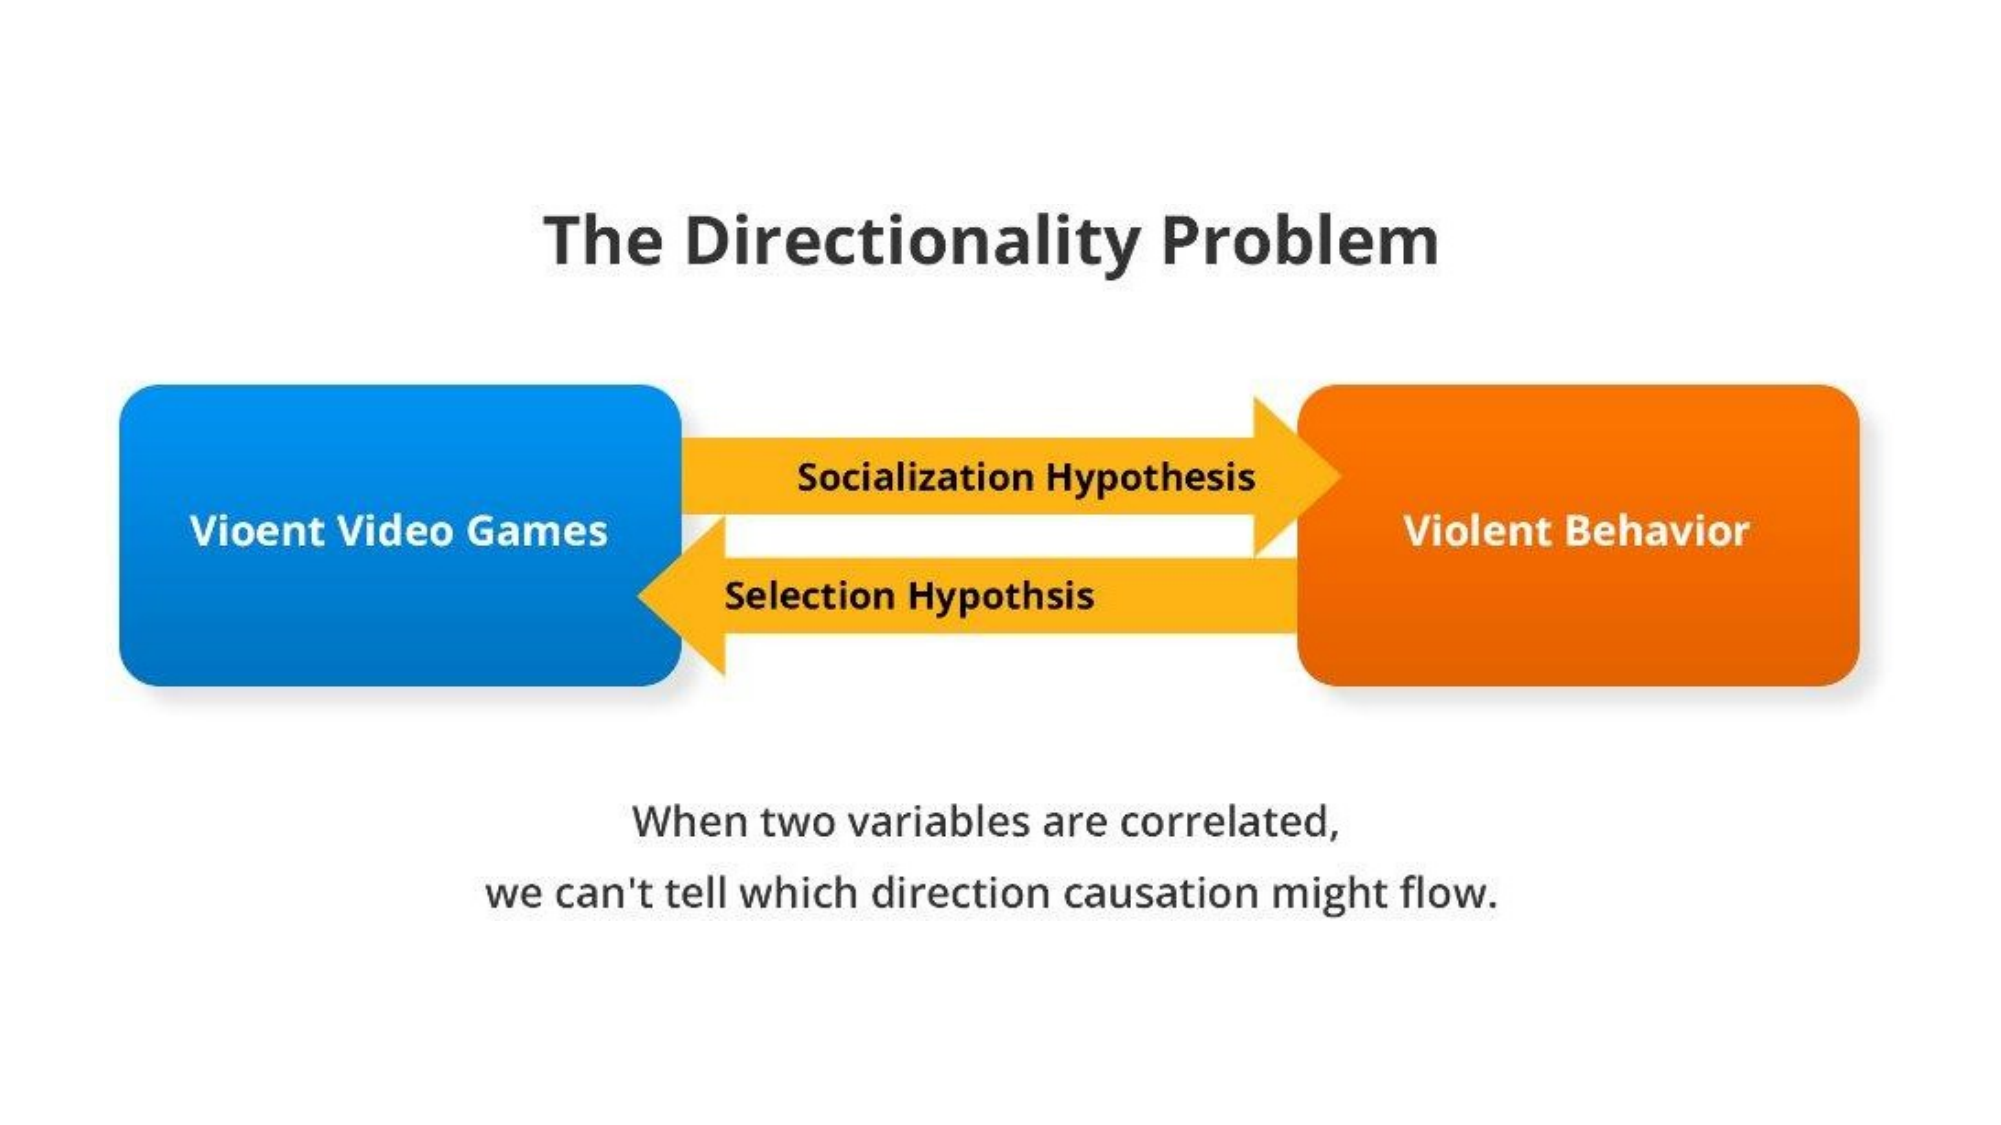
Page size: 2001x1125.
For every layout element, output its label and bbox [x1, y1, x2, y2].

picture [104, 204, 1895, 921]
